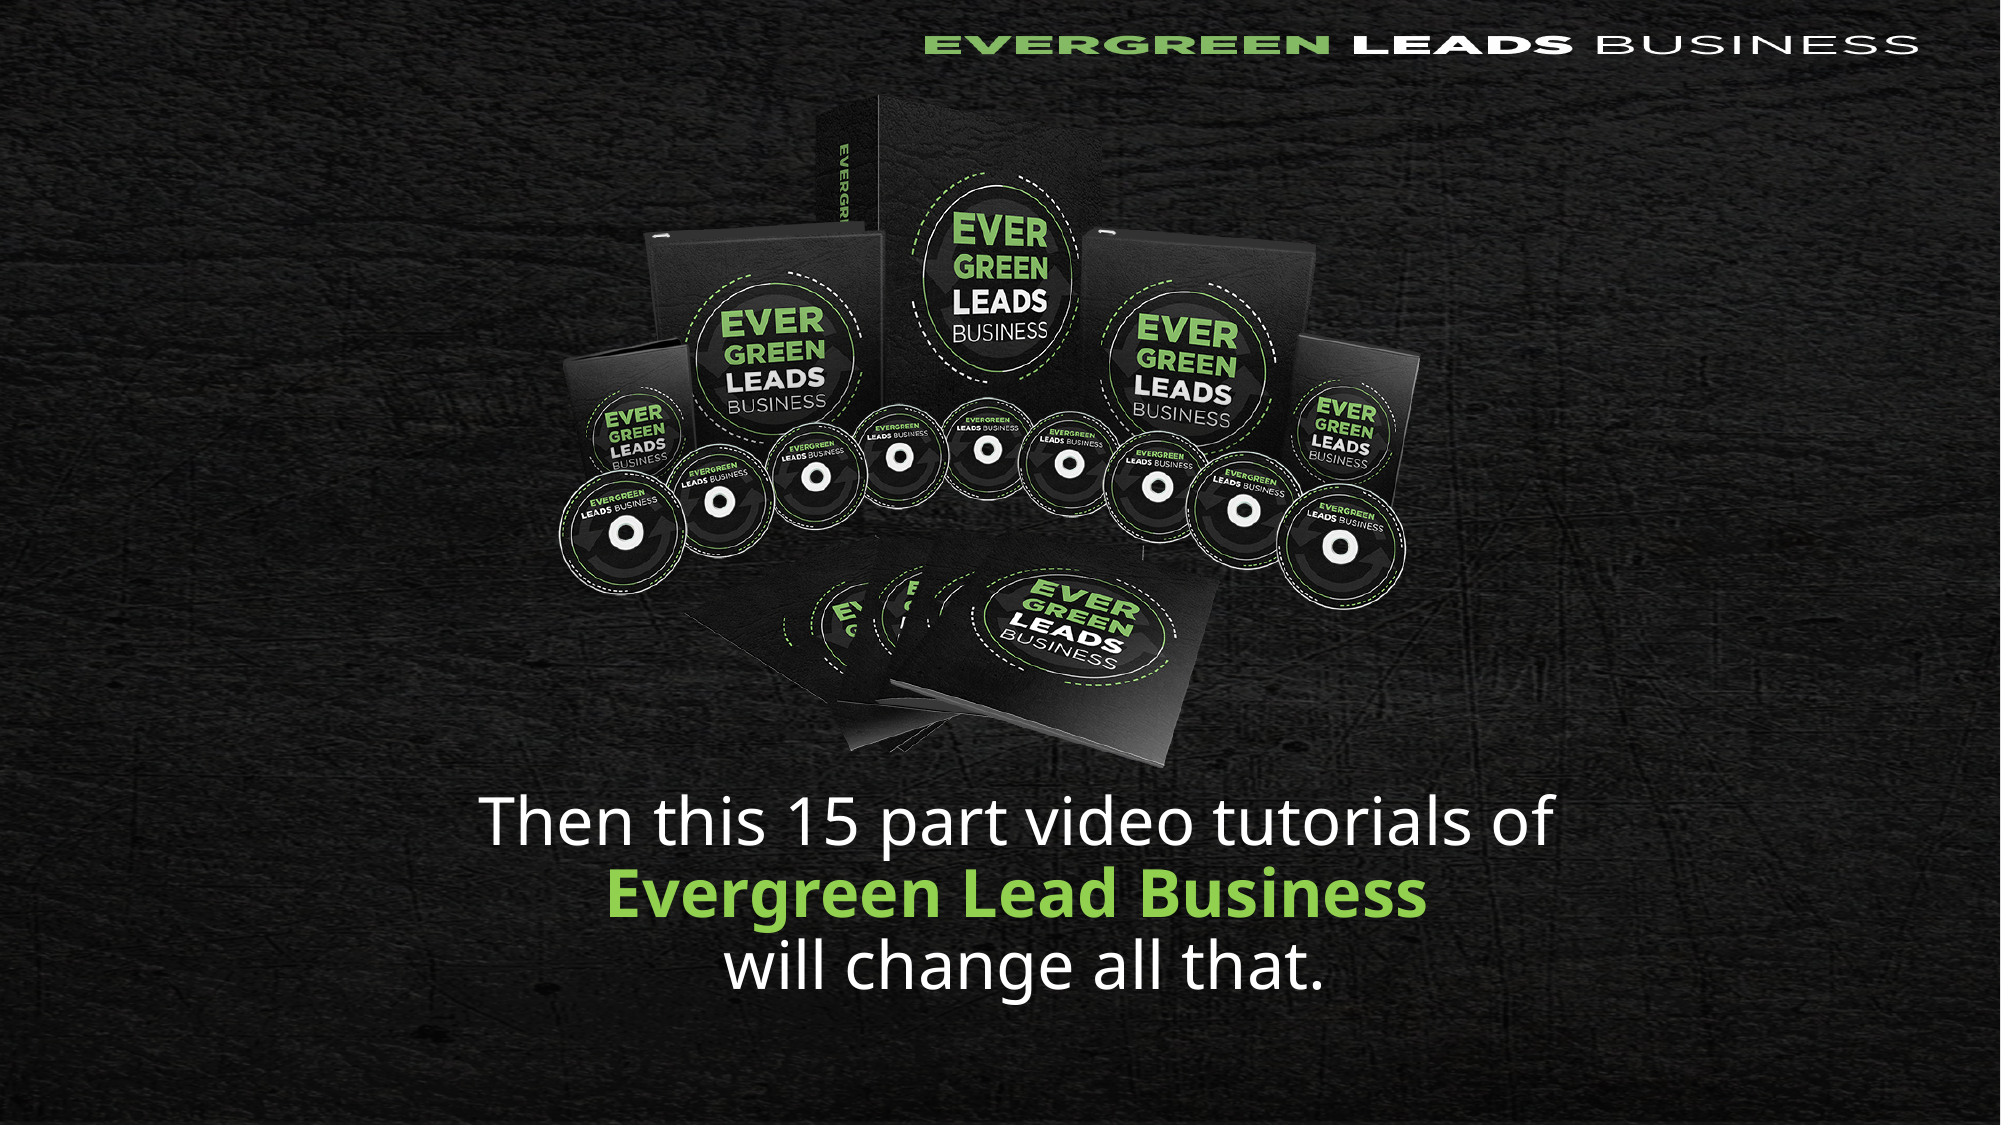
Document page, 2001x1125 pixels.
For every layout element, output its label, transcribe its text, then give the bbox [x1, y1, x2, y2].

picture [0, 0, 2001, 1125]
title Then this 15 part video tutorials of Evergreen Lead Business will change all that. [275, 837, 1776, 1012]
